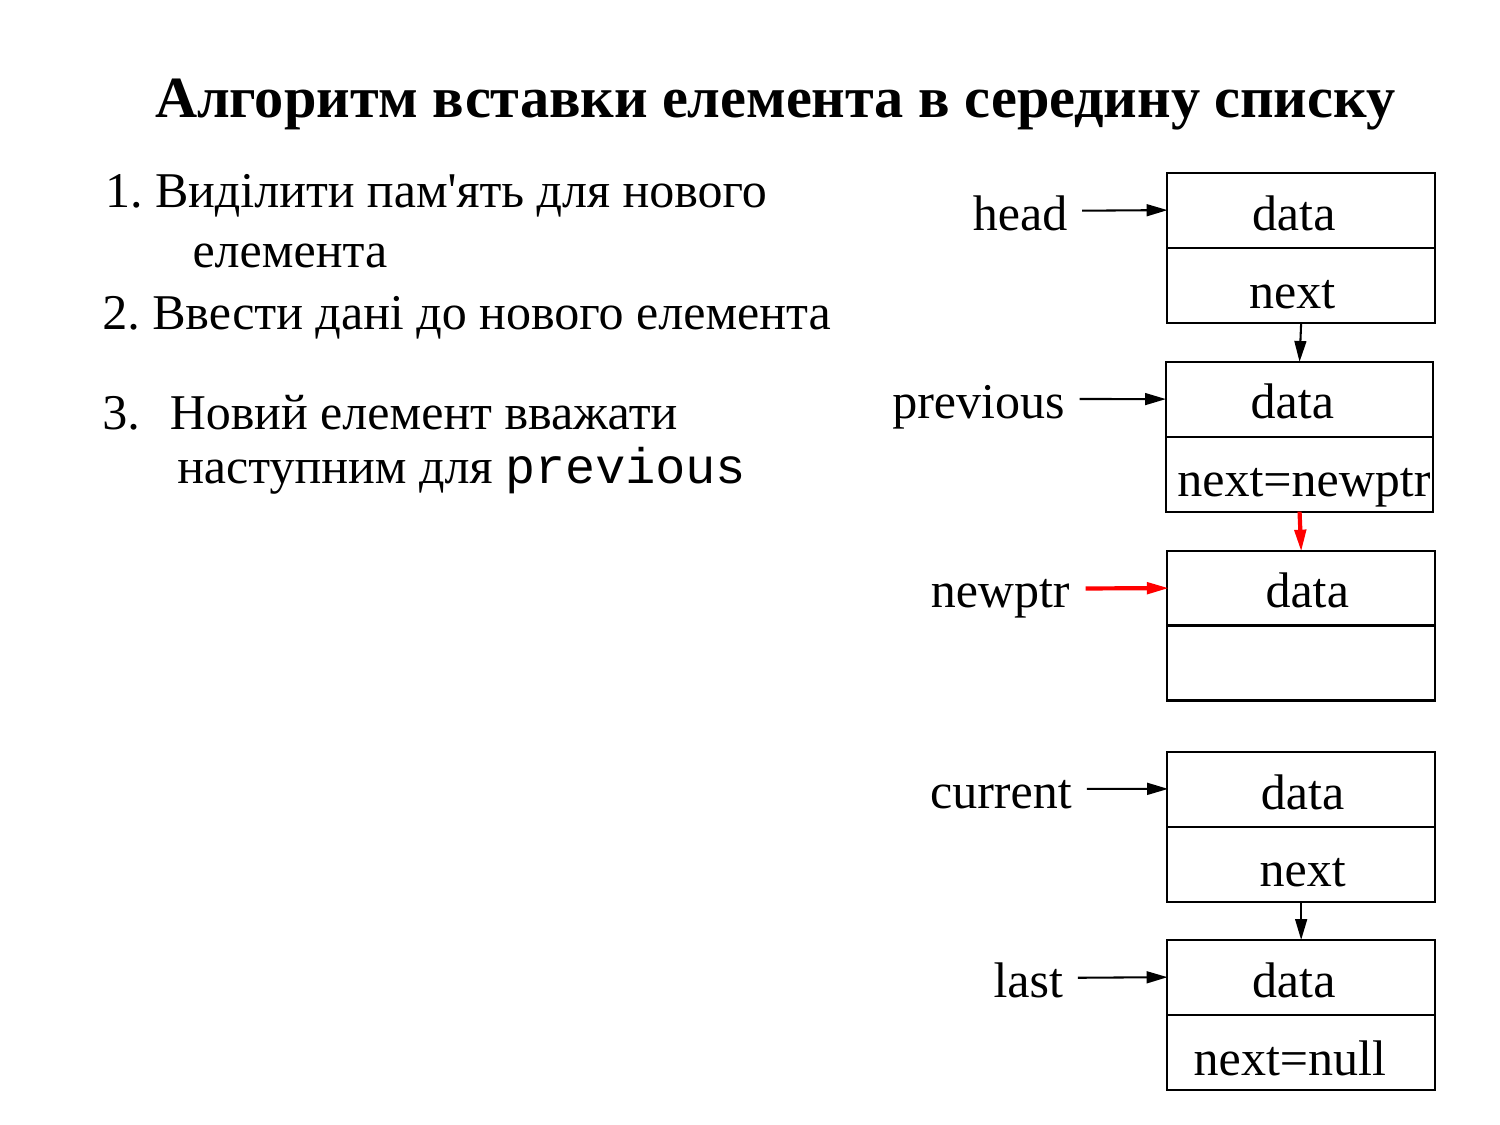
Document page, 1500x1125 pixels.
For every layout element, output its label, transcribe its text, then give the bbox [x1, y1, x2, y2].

text_box 2. Ввести дані до нового елемента [12, 278, 871, 348]
text_box 3. Новий елемент вважати наступним для previous [12, 379, 871, 502]
title Алгоритм вставки елемента в середину списку [112, 37, 1439, 151]
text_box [876, 172, 1448, 1095]
list 1. Виділити пам'ять для нового елемента [0, 149, 928, 300]
